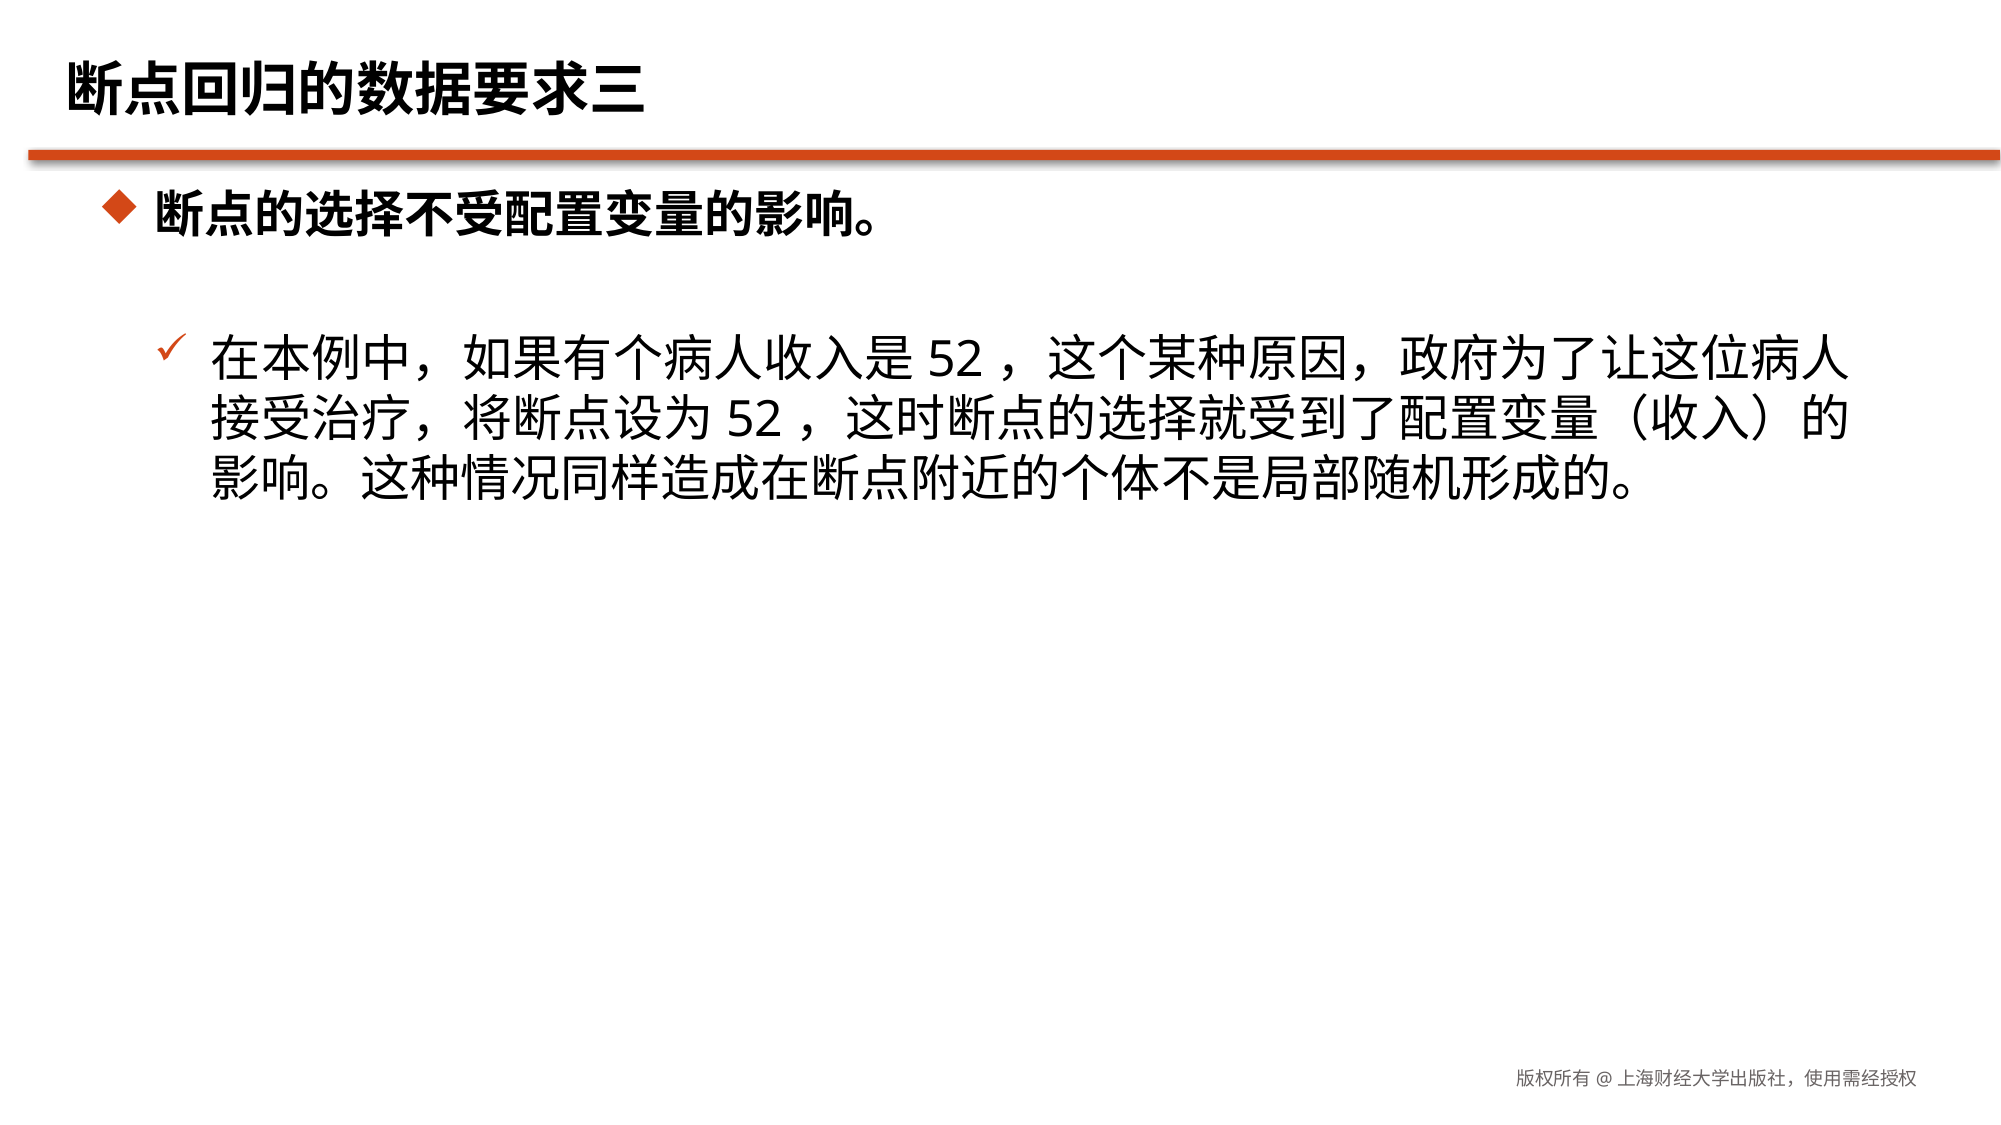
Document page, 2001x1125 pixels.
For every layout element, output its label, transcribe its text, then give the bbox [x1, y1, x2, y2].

footer 版权所有@上海财经大学出版社，使用需经授权 [1483, 1046, 1950, 1109]
title 断点回归的数据要求三 [50, 50, 1825, 138]
list 断点的选择不受配置变量的影响。 在本例中，如果有个病人收入是52，这个某种原因，政府为了让这位病人接受治疗，将断点设为52，这时断点的选择就受到了配置变量（收入）的影响。这种情况同样造成在断点附近的个体不是局部随机形成的。 [83, 174, 1867, 1032]
